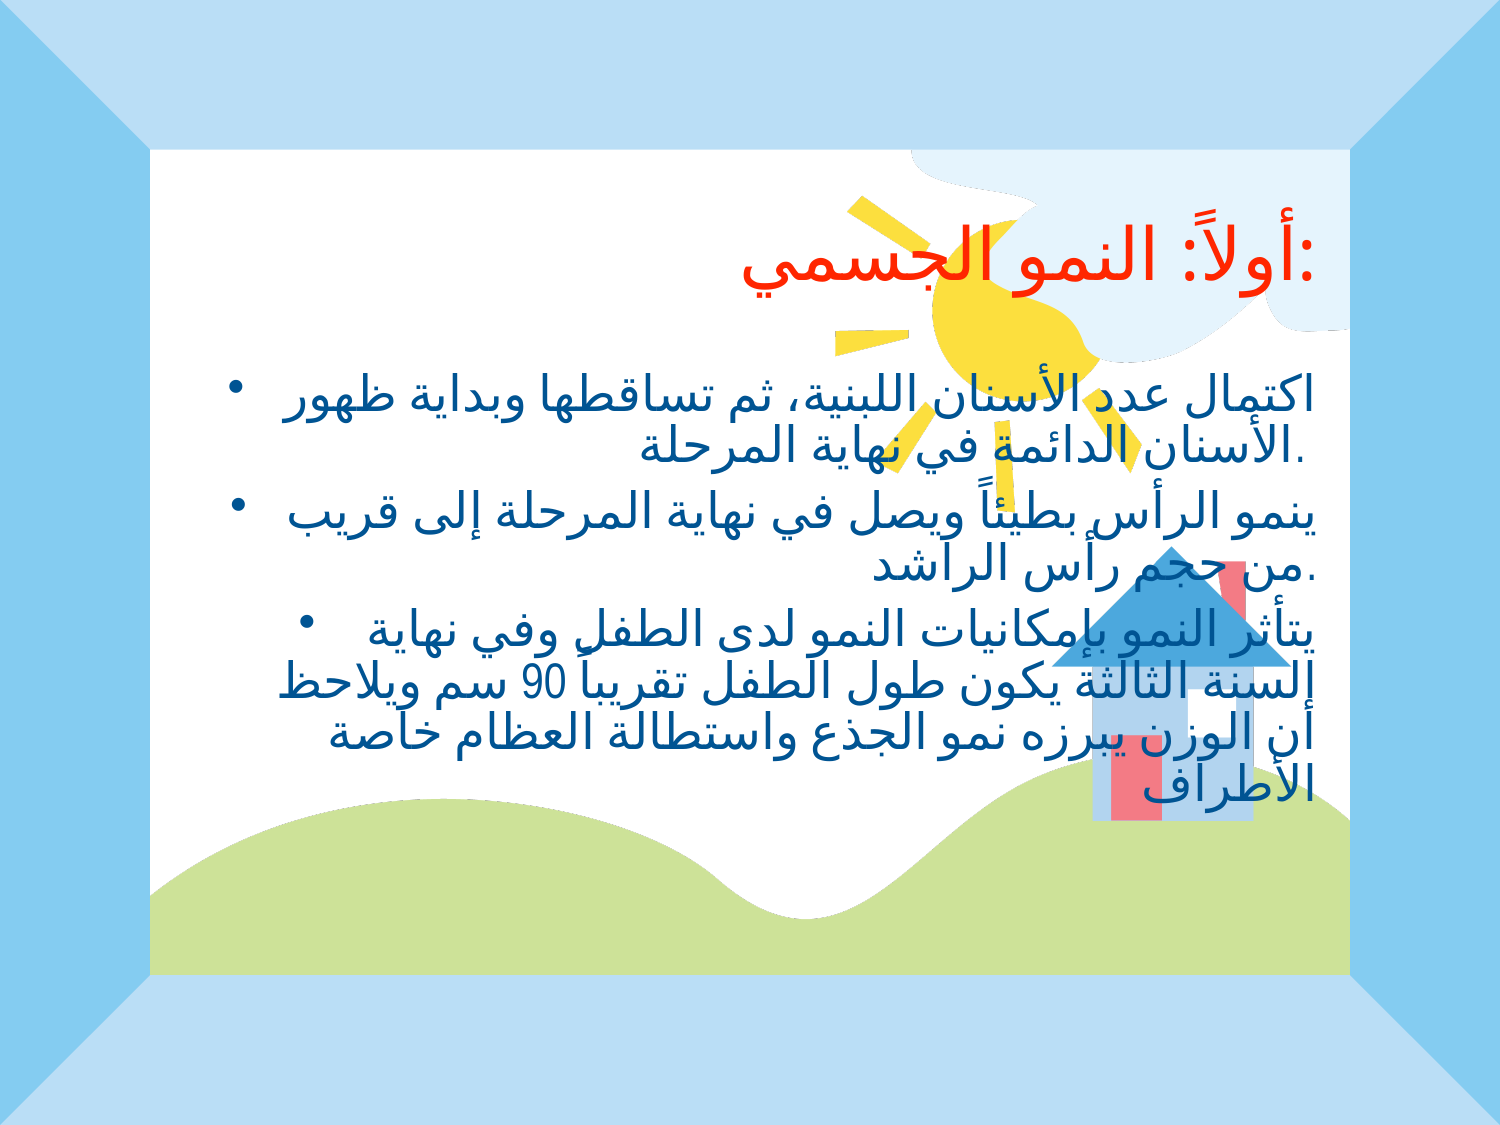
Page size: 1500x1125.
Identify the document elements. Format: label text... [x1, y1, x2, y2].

title أولاً: النمو الجسمي: [174, 161, 1326, 351]
list اكتمال عدد الأسنان اللبنية، ثم تساقطها وبداية ظهور الأسنان الدائمة في نهاية المرحلة. ينمو الرأس بطيئاً ويصل في نهاية المرحلة إلى قريب من حجم رأس الراشد. يتأثر النمو بإمكانيات النمو لدى الطفل وفي نهاية السنة الثالثة يكون طول الطفل تقريباً 90 سم ويلاحظ أن الوزن يبرزه نمو الجذع واستطالة العظام خاصة الأطراف [174, 361, 1326, 963]
picture [0, 0, 1500, 1125]
